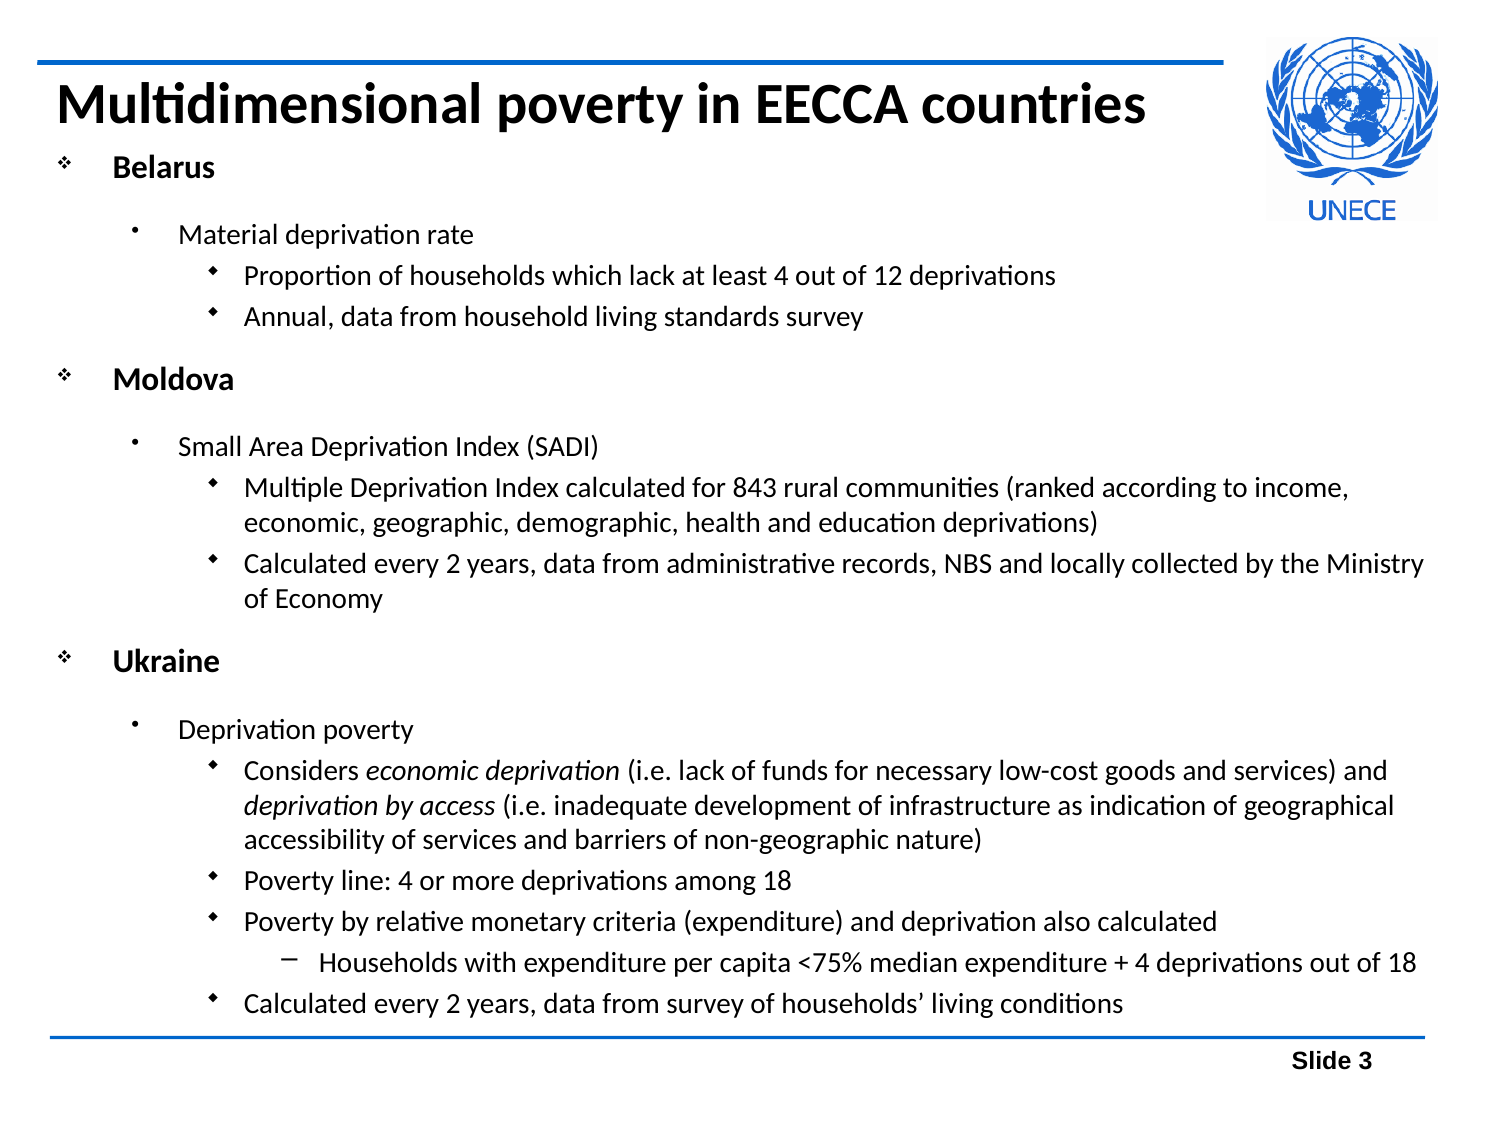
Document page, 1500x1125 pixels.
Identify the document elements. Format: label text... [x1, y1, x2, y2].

title Multidimensional poverty in EECCA countries [41, 19, 1204, 137]
list Belarus Material deprivation rate Proportion of households which lack at least 4 out of 12 deprivations Annual, data from household living standards survey Moldova Small Area Deprivation Index (SADI) Multiple Deprivation Index calculated for 843 rural communities (ranked according to income, economic, geographic, demographic, health and education deprivations) Calculated every 2 years, data from administrative records, NBS and locally collected by the Ministry of Economy Ukraine Deprivation poverty Considers economic deprivation (i.e. lack of funds for necessary low-cost goods and services) and deprivation by access (i.e. inadequate development of infrastructure as indication of geographical accessibility of services and barriers of non-geographic nature) Poverty line: 4 or more deprivations among 18 Poverty by relative monetary criteria (expenditure) and deprivation also calculated Households with expenditure per capita <75% median expenditure + 4 deprivations out of 18 Calculated every 2 years, data from survey of households’ living conditions [41, 137, 1447, 1035]
picture [1266, 37, 1438, 137]
